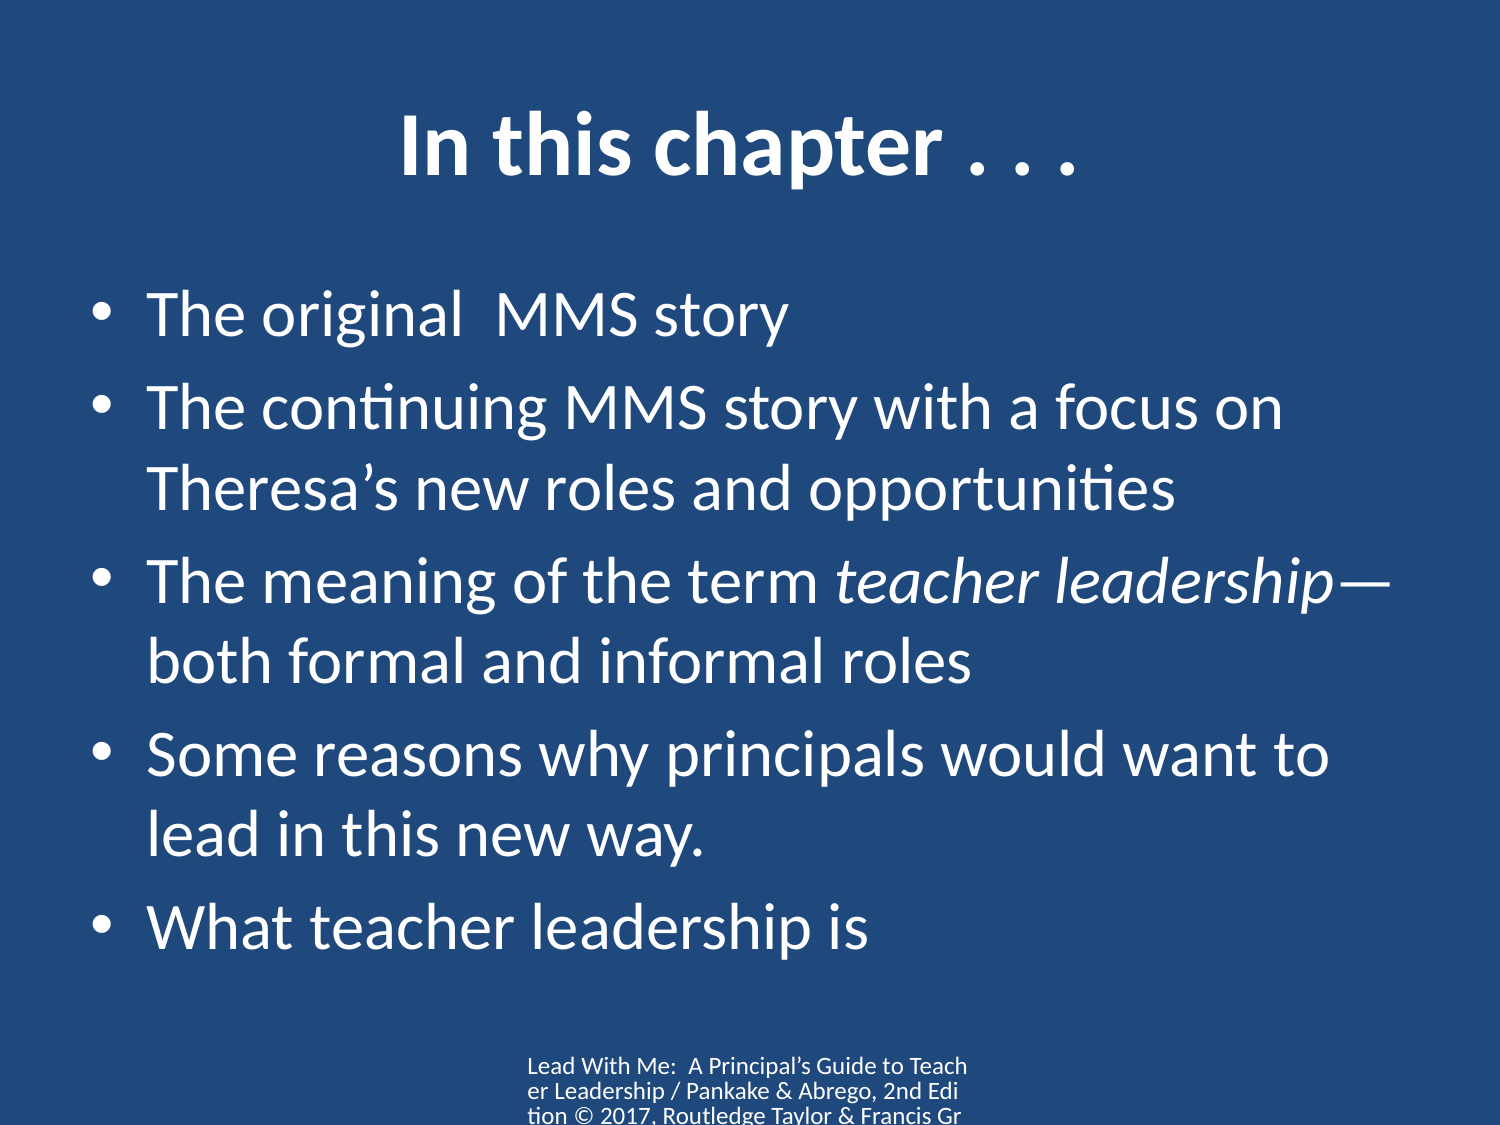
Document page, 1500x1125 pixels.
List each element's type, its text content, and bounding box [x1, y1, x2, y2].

title In this chapter . . . [75, 45, 1425, 233]
footer Lead With Me: A Principal’s Guide to Teacher Leadership / Pankake & Abrego, 2nd Edition © 2017, Routledge Taylor & Francis Group [512, 1034, 988, 1095]
list The original MMS story The continuing MMS story with a focus on Theresa’s new roles and opportunities The meaning of the term teacher leadership—both formal and informal roles Some reasons why principals would want to lead in this new way. What teacher leadership is [75, 262, 1425, 1005]
